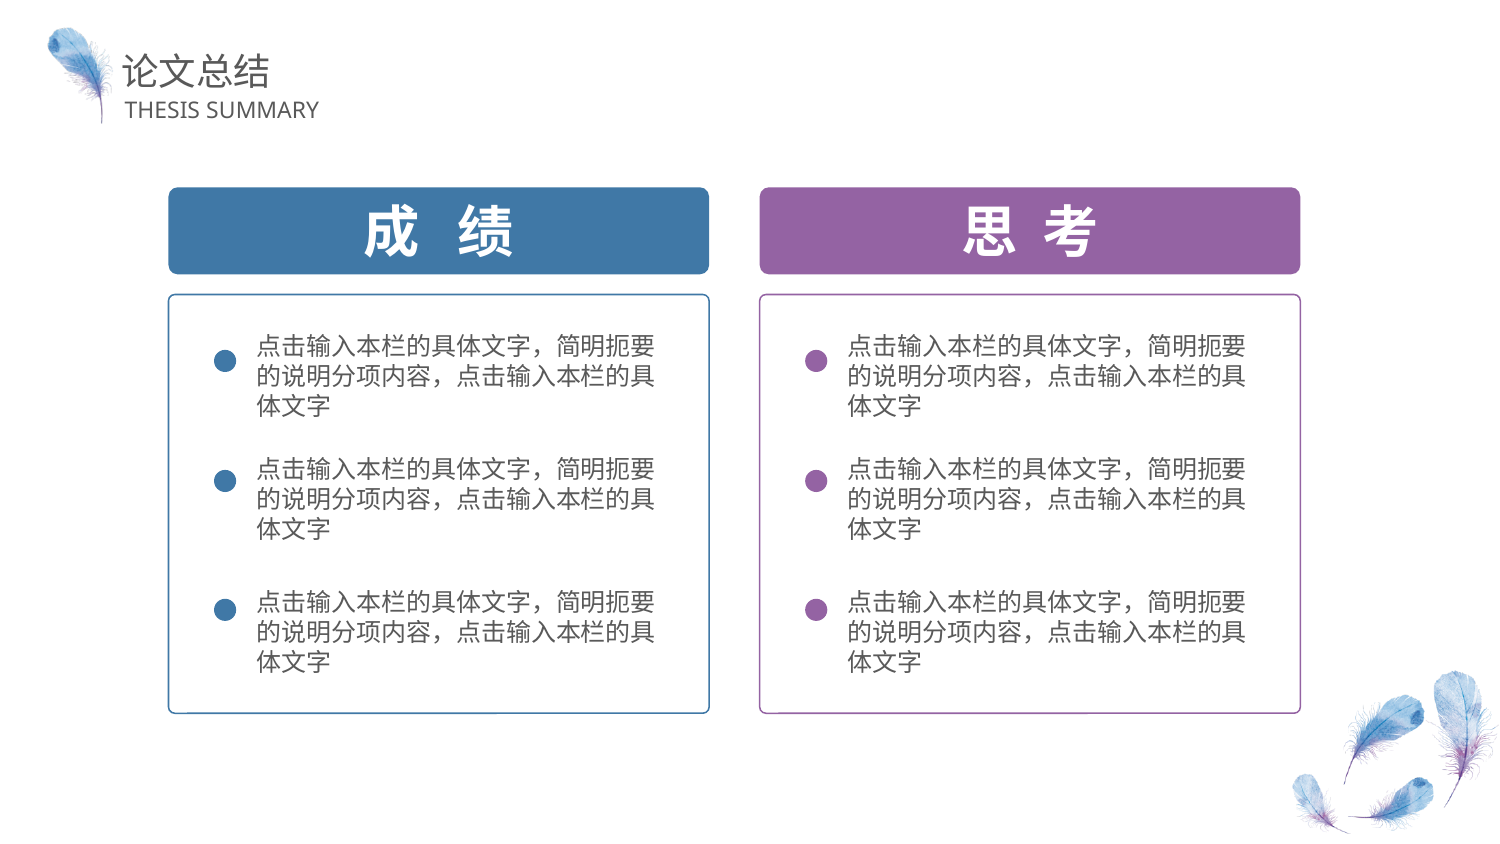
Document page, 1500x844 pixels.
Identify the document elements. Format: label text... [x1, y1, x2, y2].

text_box [211, 467, 239, 495]
text_box 点击输入本栏的具体文字，简明扼要的说明分项内容，点击输入本栏的具体文字 [244, 324, 680, 426]
text_box [803, 467, 830, 495]
text_box [803, 596, 830, 623]
text_box 点击输入本栏的具体文字，简明扼要的说明分项内容，点击输入本栏的具体文字 [836, 324, 1271, 426]
text_box 点击输入本栏的具体文字，简明扼要的说明分项内容，点击输入本栏的具体文字 [244, 448, 680, 550]
text_box THESIS SUMMARY [109, 88, 335, 131]
text_box 点击输入本栏的具体文字，简明扼要的说明分项内容，点击输入本栏的具体文字 [836, 448, 1271, 550]
text_box [166, 292, 712, 716]
text_box [757, 292, 1303, 716]
text_box [211, 596, 239, 623]
text_box [211, 347, 239, 375]
picture [1292, 670, 1499, 834]
text_box 论文总结 [106, 40, 287, 101]
text_box 点击输入本栏的具体文字，简明扼要的说明分项内容，点击输入本栏的具体文字 [244, 580, 680, 682]
text_box 点击输入本栏的具体文字，简明扼要的说明分项内容，点击输入本栏的具体文字 [836, 580, 1271, 682]
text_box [168, 186, 710, 275]
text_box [759, 186, 1301, 275]
picture [43, 21, 118, 123]
text_box [803, 347, 830, 375]
